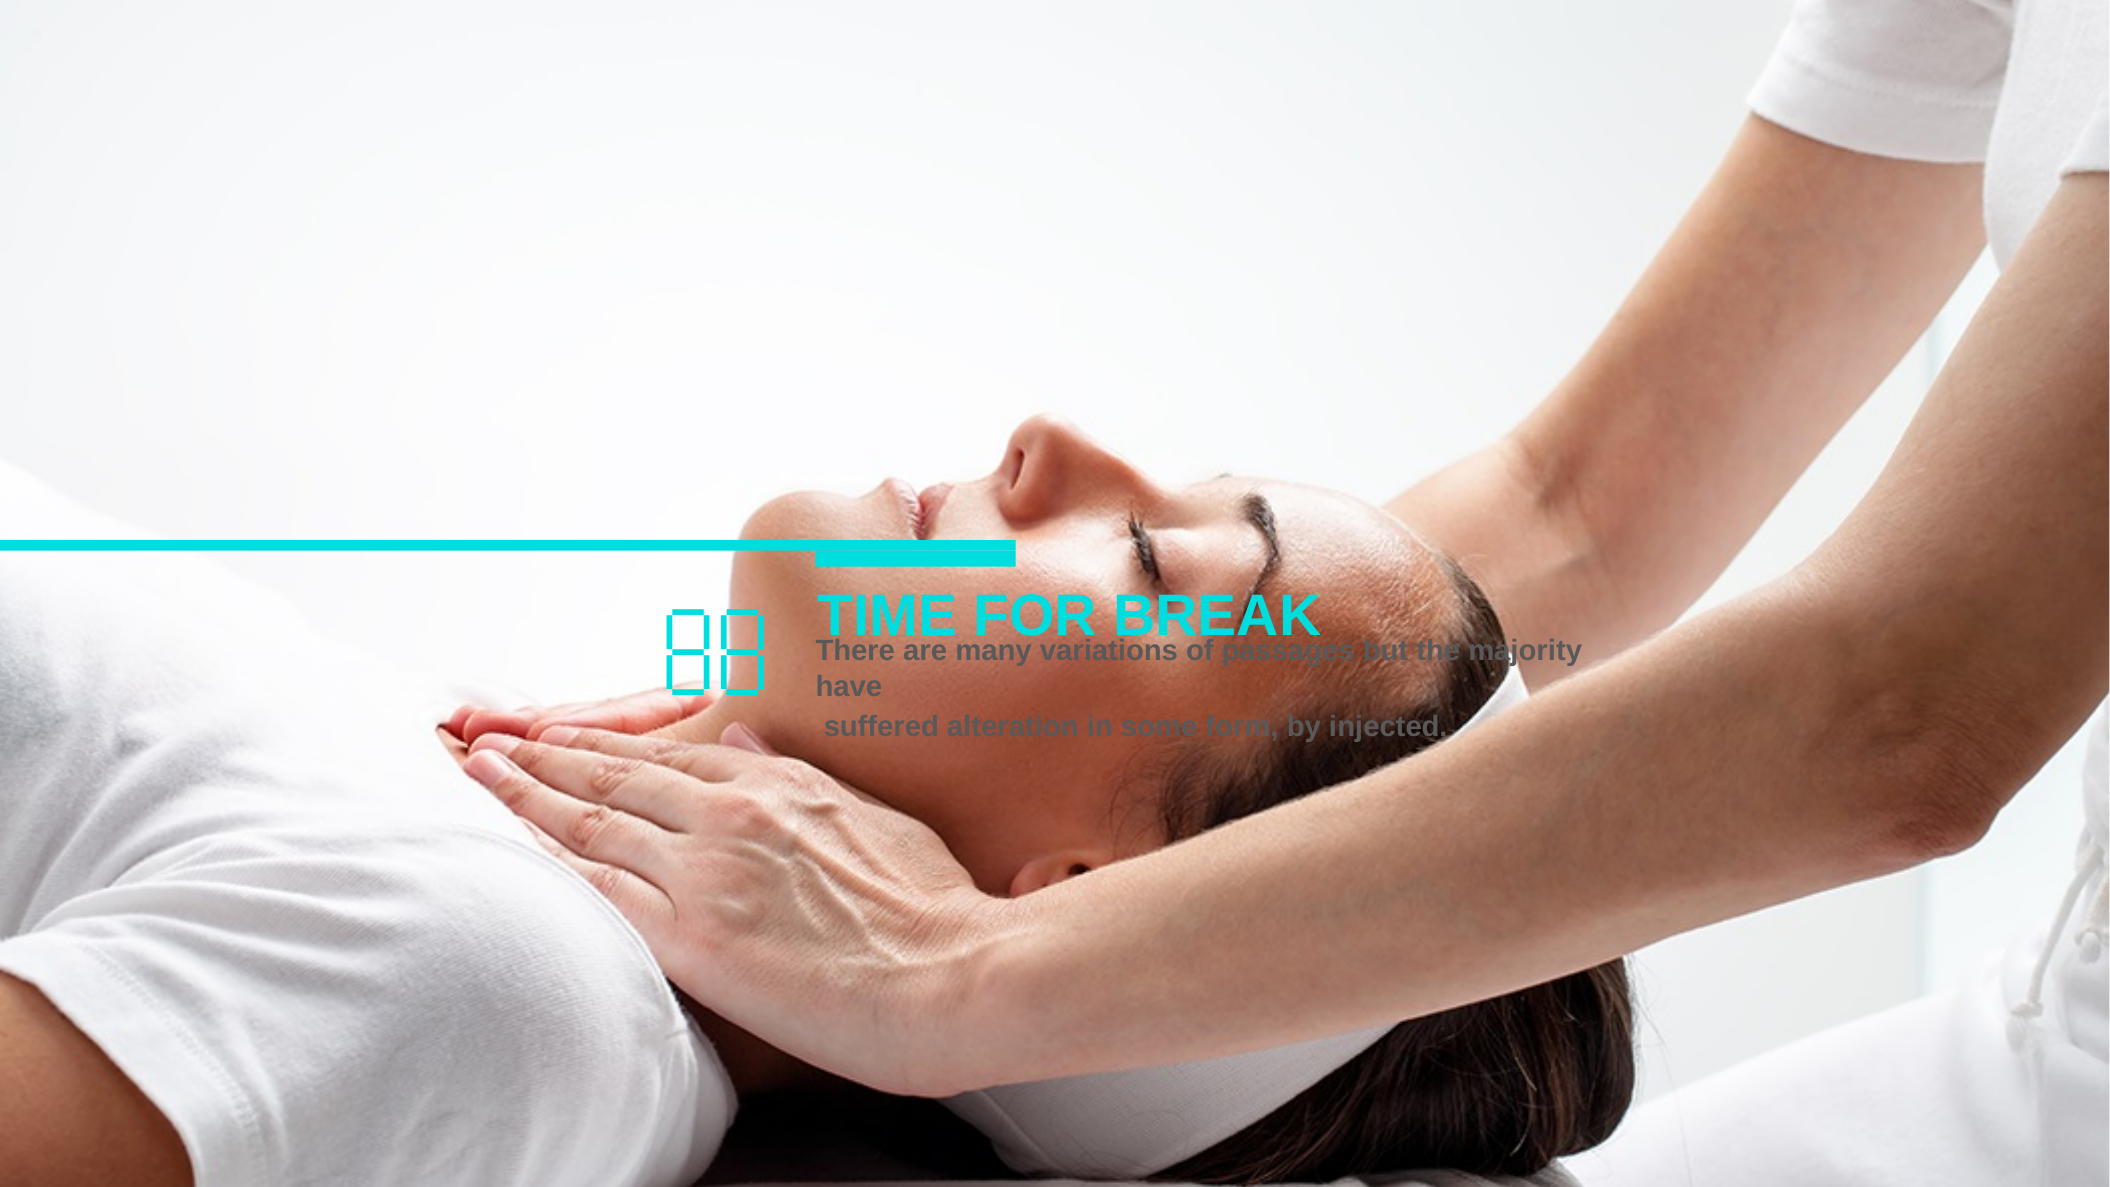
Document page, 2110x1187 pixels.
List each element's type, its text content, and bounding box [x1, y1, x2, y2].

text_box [0, 539, 1016, 567]
text_box There are many variations of passages but the majority have suffered alteration in some form, by injected. [815, 631, 1594, 743]
text_box [0, 0, 2110, 1187]
text_box TIME FOR BREAK [817, 577, 1322, 631]
text_box  [642, 570, 789, 726]
